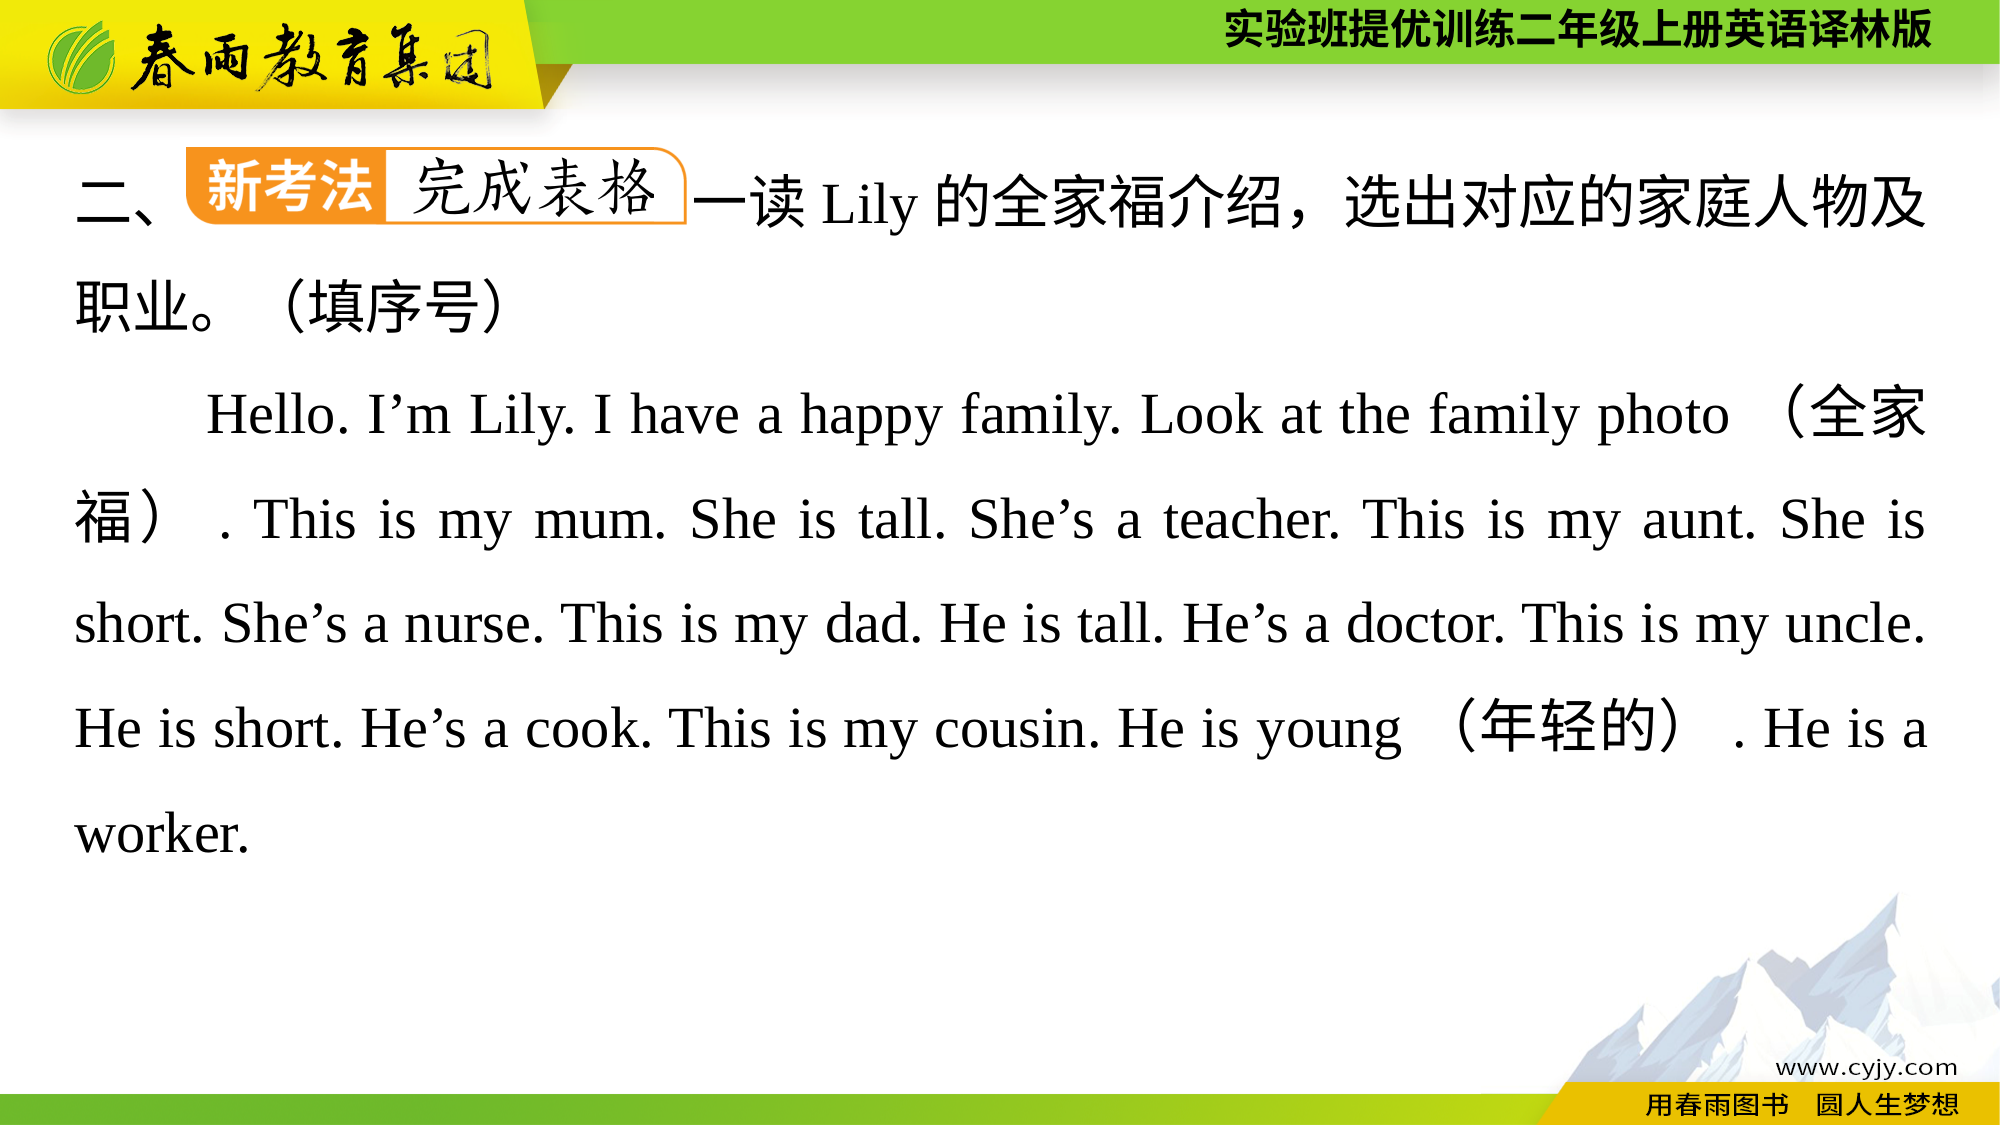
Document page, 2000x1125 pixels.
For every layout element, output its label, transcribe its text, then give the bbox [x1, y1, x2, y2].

picture [0, 0, 2000, 1125]
list 二、 读一读Lily的全家福介绍，选出对应的家庭人物及职业。（填序号） Hello. I’m Lily. I have a happy family. Look at the family photo（全家福）. This is my mum. She is tall. She’s a teacher. This is my aunt. She is short. She’s a nurse. This is my dad. He is tall. He’s a doctor. This is my uncle. He is short. He’s a cook. This is my cousin. He is young（年轻的）. He is a worker. [59, 122, 1944, 880]
